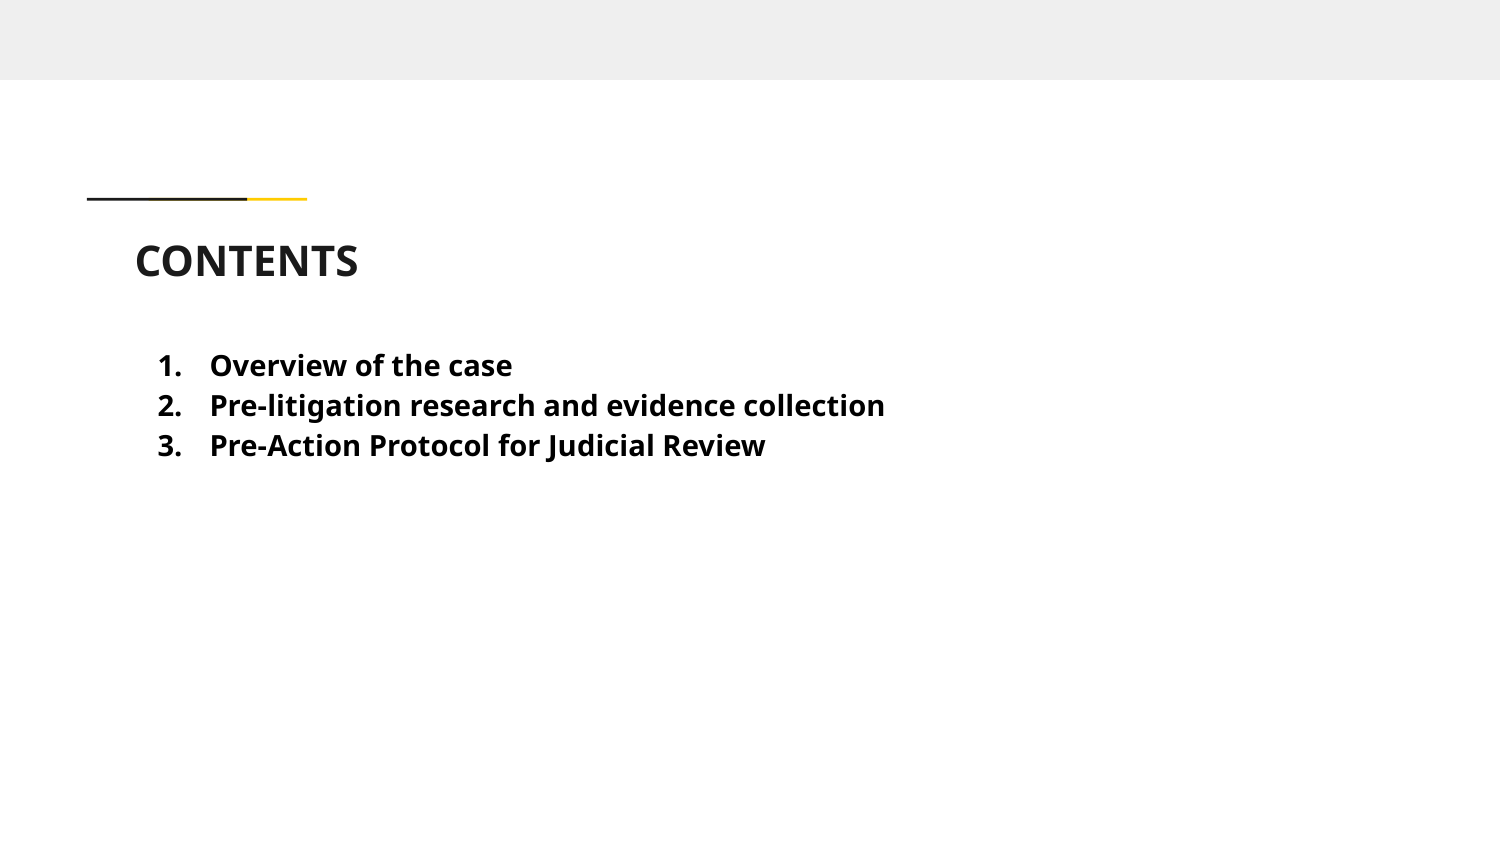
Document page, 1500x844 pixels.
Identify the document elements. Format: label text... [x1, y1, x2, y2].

text_box Overview of the case Pre-litigation research and evidence collection Pre-Action Protocol for Judicial Review [119, 326, 1353, 543]
title CONTENTS [119, 216, 1381, 305]
